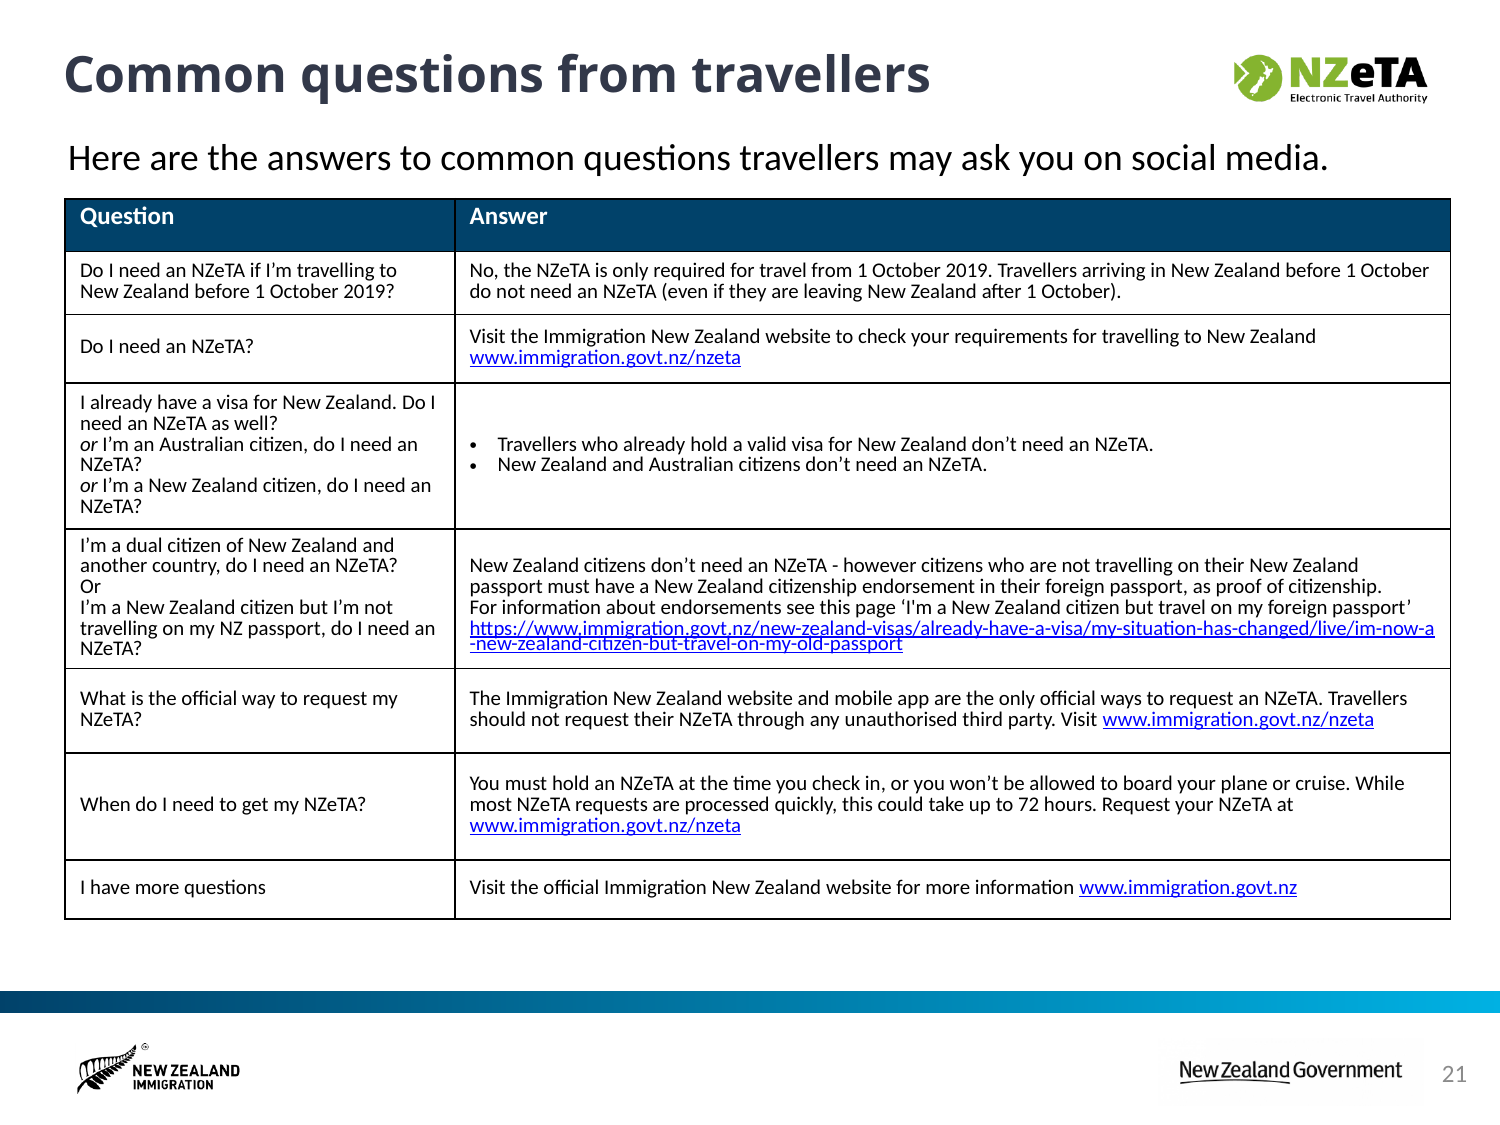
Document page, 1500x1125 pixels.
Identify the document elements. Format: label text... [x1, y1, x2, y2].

table_cell I already have a visa for New Zealand. Do I need an NZeTA as well? or I’m an Australian citizen, do I need an NZeTA? or I’m a New Zealand citizen, do I need an NZeTA? [66, 384, 454, 528]
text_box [0, 990, 1500, 1125]
table_cell What is the official way to request my NZeTA? [66, 669, 454, 752]
table_cell You must hold an NZeTA at the time you check in, or you won’t be allowed to board your plane or cruise. While most NZeTA requests are processed quickly, this could take up to 72 hours. Request your NZeTA at www.immigration.govt.nz/nzeta [456, 754, 1450, 859]
list Here are the answers to common questions travellers may ask you on social media. [53, 127, 1447, 905]
table_header Question [66, 200, 454, 251]
table_cell New Zealand citizens don’t need an NZeTA - however citizens who are not travelling on their New Zealand passport must have a New Zealand citizenship endorsement in their foreign passport, as proof of citizenship. For information about endorsements see this page ‘I'm a New Zealand citizen but travel on my foreign passport’ https://www.immigration.govt.nz/new-zealand-visas/already-have-a-visa/my-situation-has-changed/live/im-now-a-new-zealand-citizen-but-travel-on-my-old-passport [456, 530, 1450, 668]
table_cell Do I need an NZeTA if I’m travelling to New Zealand before 1 October 2019? [66, 252, 454, 314]
table_cell The Immigration New Zealand website and mobile app are the only official ways to request an NZeTA. Travellers should not request their NZeTA through any unauthorised third party. Visit www.immigration.govt.nz/nzeta [456, 669, 1450, 752]
table_header Answer [456, 200, 1450, 251]
table_cell I have more questions [66, 861, 454, 918]
table_cell No, the NZeTA is only required for travel from 1 October 2019. Travellers arriving in New Zealand before 1 October do not need an NZeTA (even if they are leaving New Zealand after 1 October). [456, 252, 1450, 314]
picture [0, 0, 1500, 990]
table_cell Travellers who already hold a valid visa for New Zealand don’t need an NZeTA. New Zealand and Australian citizens don’t need an NZeTA. [456, 384, 1450, 528]
table_cell I’m a dual citizen of New Zealand and another country, do I need an NZeTA? Or I’m a New Zealand citizen but I’m not travelling on my NZ passport, do I need an NZeTA? [66, 530, 454, 668]
table_cell Do I need an NZeTA? [66, 315, 454, 382]
text_box Common questions from travellers [48, 19, 1410, 127]
table_cell Visit the official Immigration New Zealand website for more information www.immigration.govt.nz [456, 861, 1450, 918]
table_cell When do I need to get my NZeTA? [66, 754, 454, 859]
table_cell Visit the Immigration New Zealand website to check your requirements for travelling to New Zealand www.immigration.govt.nz/nzeta [456, 315, 1450, 382]
